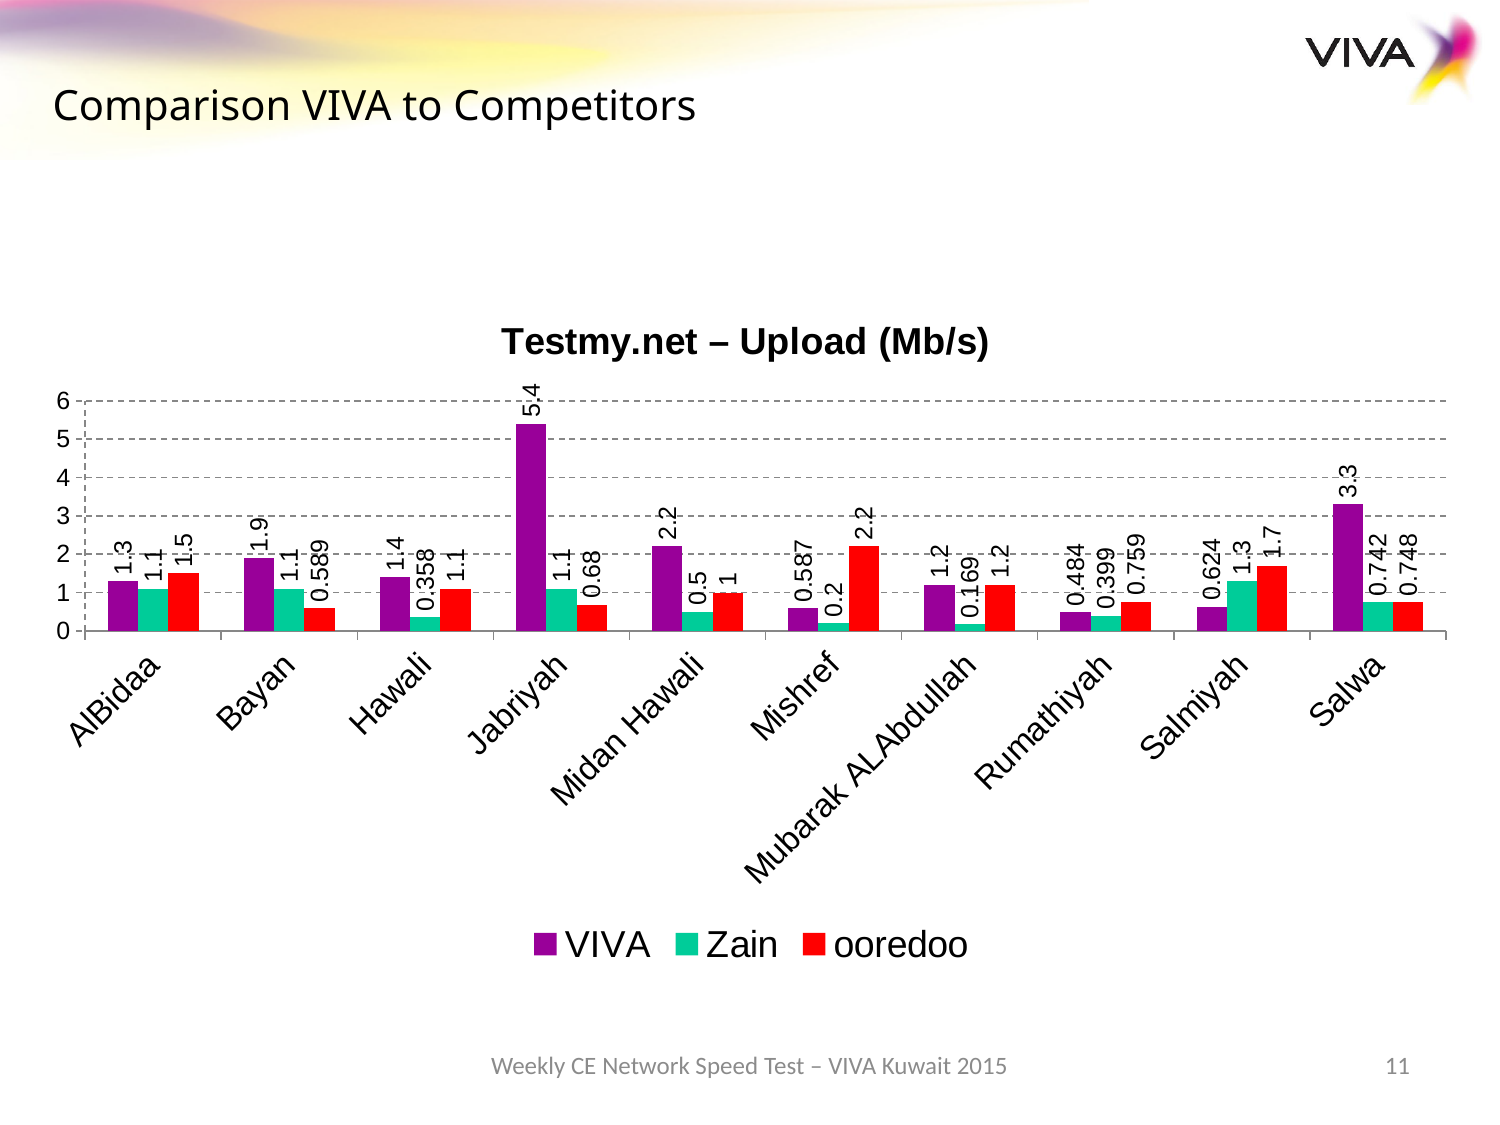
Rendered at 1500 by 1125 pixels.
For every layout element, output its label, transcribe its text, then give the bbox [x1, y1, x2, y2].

chart [27, 287, 1476, 974]
text_box Comparison VIVA to Competitors [37, 24, 1278, 184]
text_box Weekly CE Network Speed Test – VIVA Kuwait 2015 [205, 1042, 1074, 1103]
picture [1300, 12, 1485, 105]
text_box 11 [1074, 1042, 1425, 1103]
picture [0, 0, 1089, 160]
